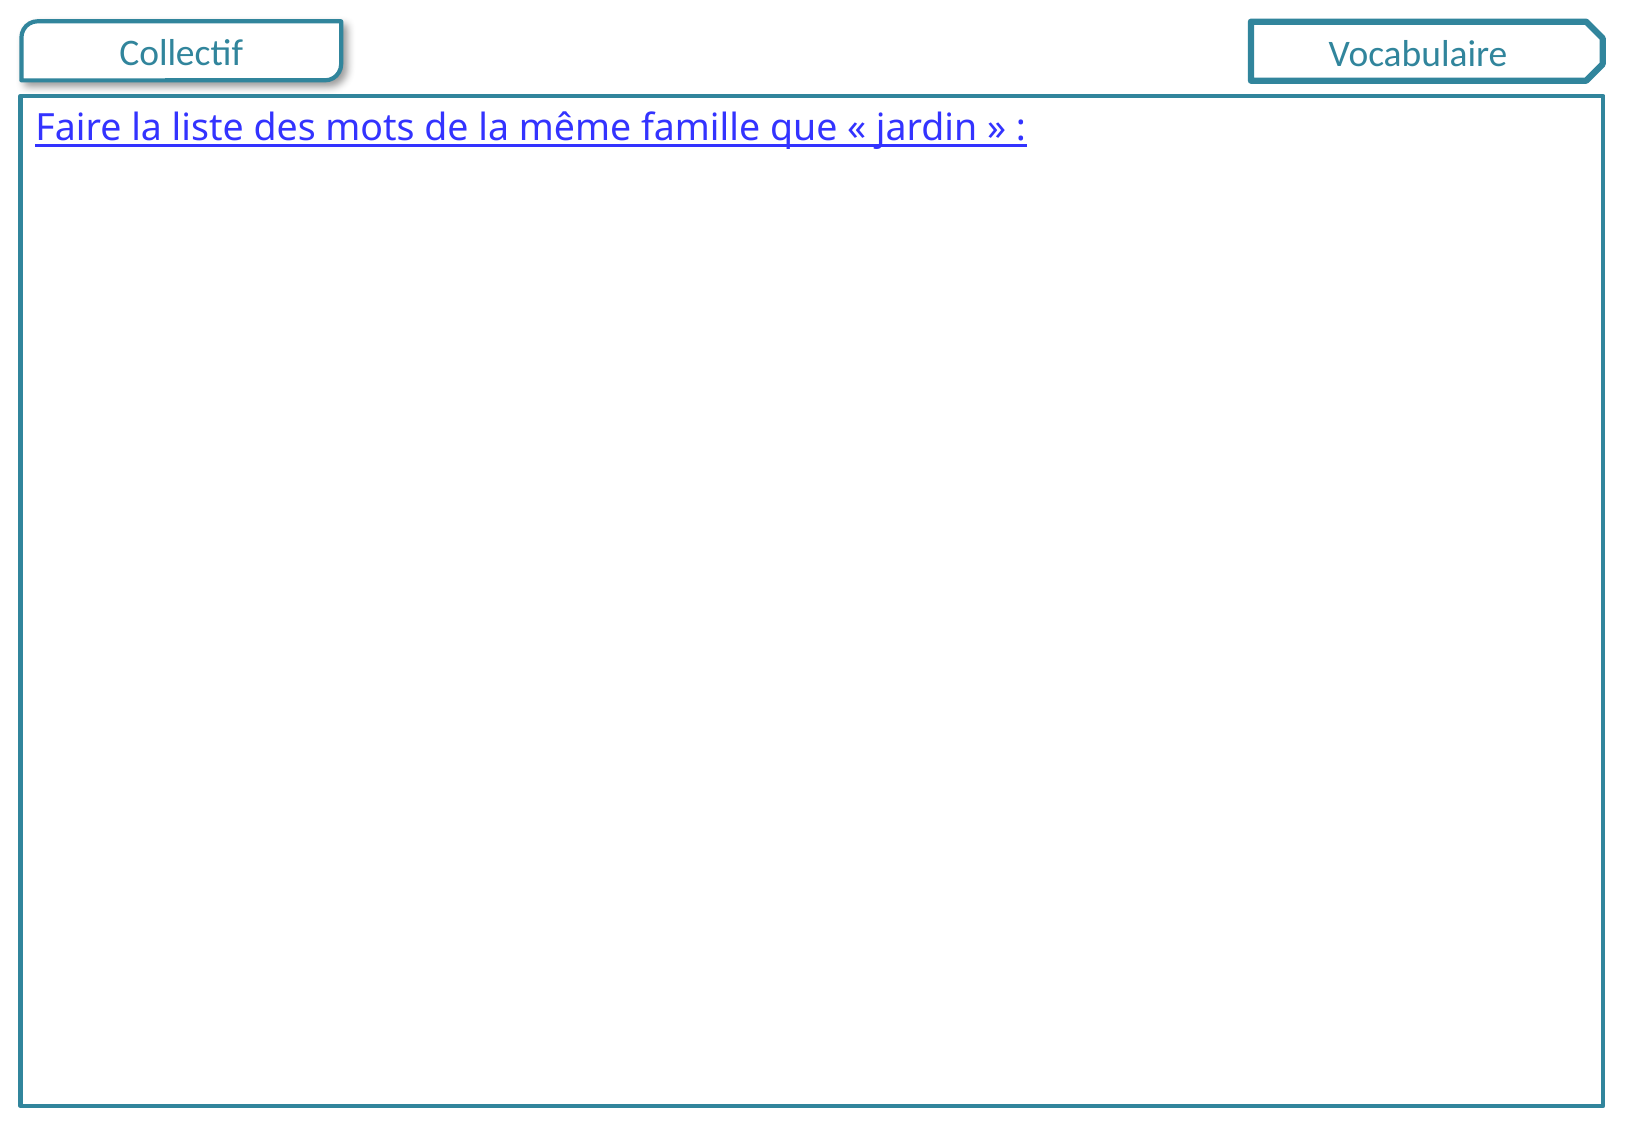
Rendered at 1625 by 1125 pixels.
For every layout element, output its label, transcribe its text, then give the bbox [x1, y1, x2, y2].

list Vocabulaire [1251, 21, 1585, 81]
list Faire la liste des mots de la même famille que « jardin » : [18, 94, 1605, 1108]
